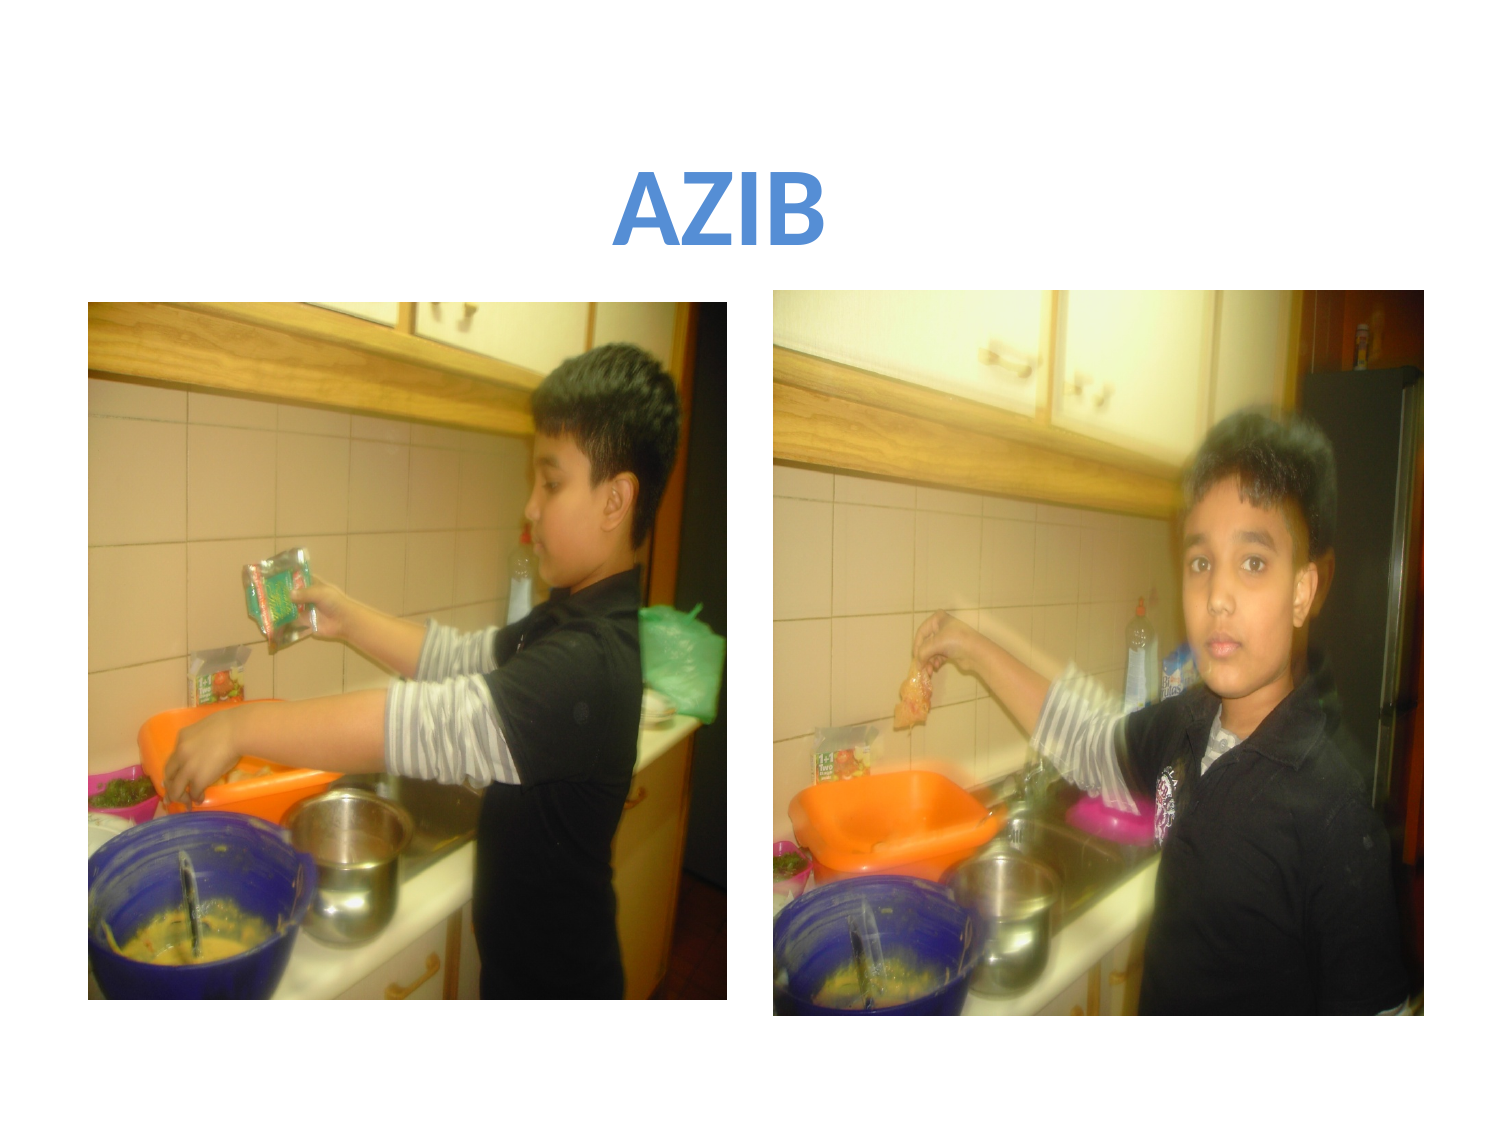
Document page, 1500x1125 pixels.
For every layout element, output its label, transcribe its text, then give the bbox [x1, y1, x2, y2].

picture [88, 302, 727, 1000]
text_box AZIB [597, 125, 843, 276]
picture [773, 290, 1424, 1017]
